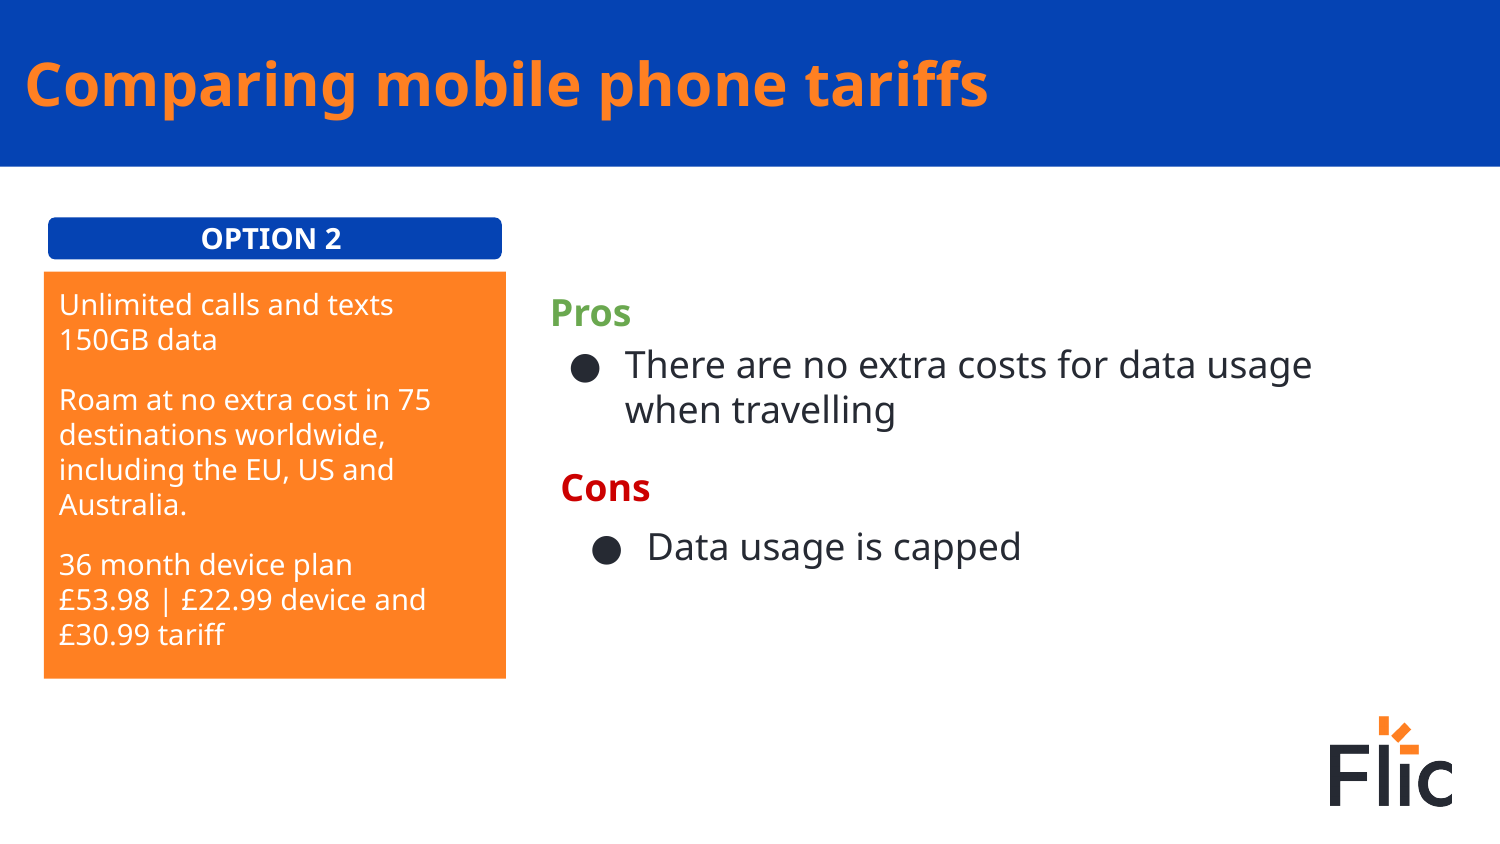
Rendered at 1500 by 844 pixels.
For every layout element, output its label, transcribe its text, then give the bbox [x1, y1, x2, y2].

text_box Cons [545, 449, 1430, 525]
text_box Unlimited calls and texts 150GB data Roam at no extra cost in 75 destinations worldwide, including the EU, US and Australia. 36 month device plan £53.98 | £22.99 device and £30.99 tariff [43, 271, 506, 679]
picture [1330, 716, 1452, 807]
text_box OPTION 2 [48, 217, 502, 260]
title Comparing mobile phone tariffs [10, 39, 1371, 125]
text_box Data usage is capped [556, 508, 1441, 629]
text_box There are no extra costs for data usage when travelling [534, 326, 1420, 492]
text_box Pros [534, 274, 1420, 326]
